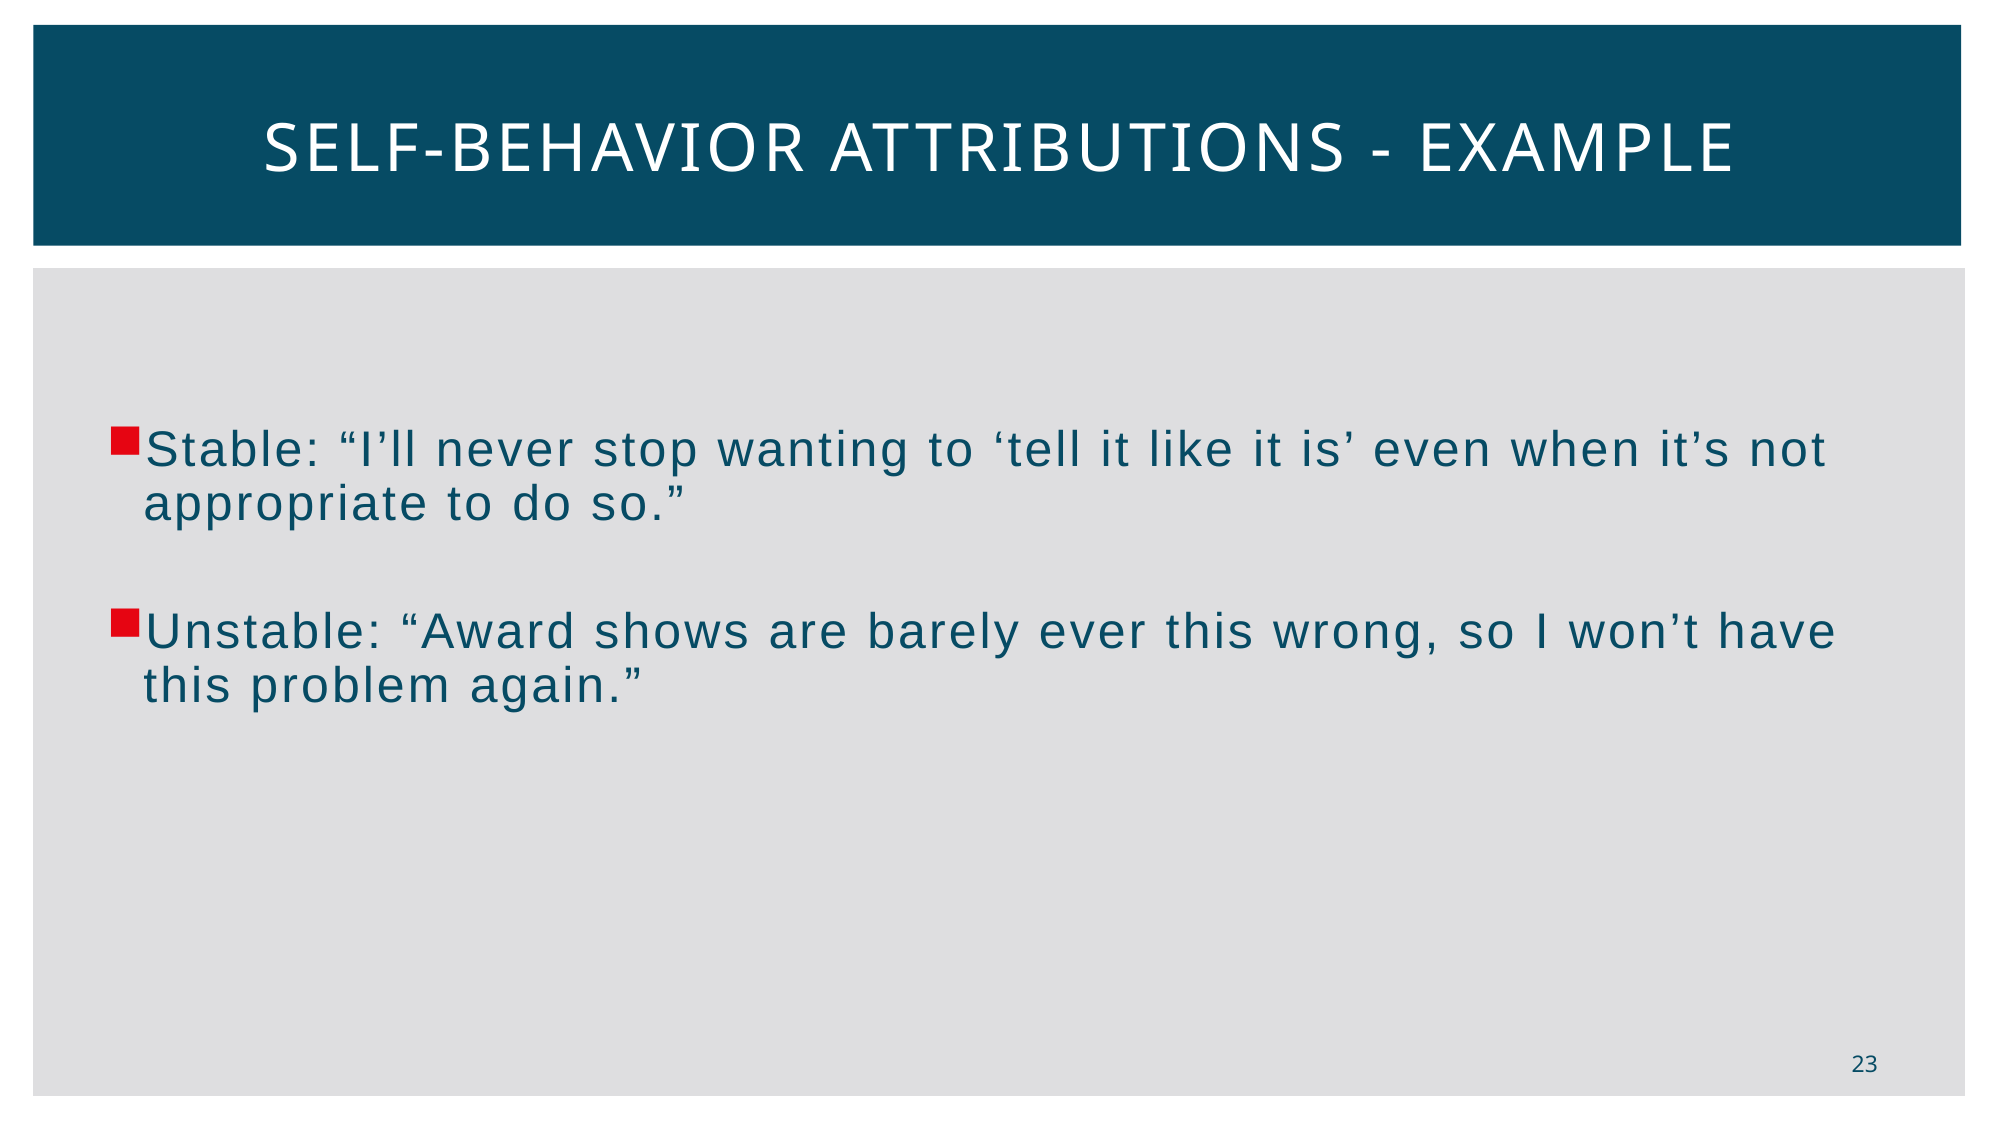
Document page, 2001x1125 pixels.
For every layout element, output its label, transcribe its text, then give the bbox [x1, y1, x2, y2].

slide_number 23 [1800, 1041, 1930, 1089]
title Self-behavior Attributions - Example [83, 58, 1917, 232]
list Stable: “I’ll never stop wanting to ‘tell it like it is’ even when it’s not appropriate to do so.” Unstable: “Award shows are barely ever this wrong, so I won’t have this problem again.” [83, 281, 1923, 1005]
